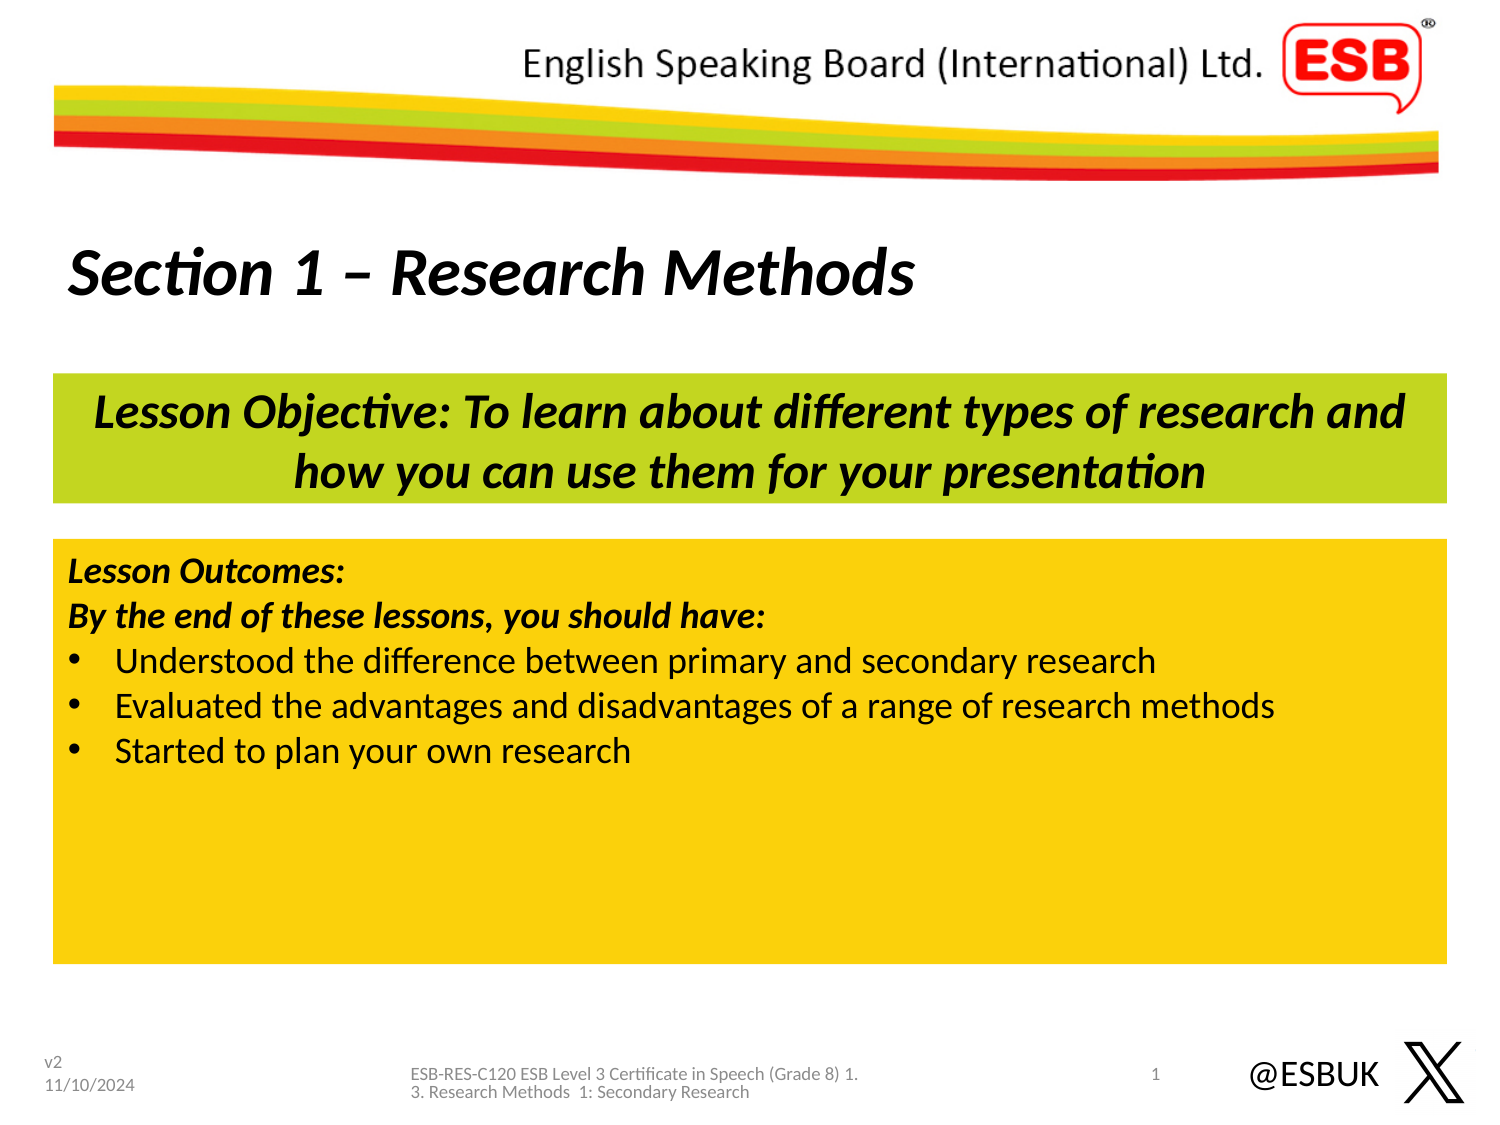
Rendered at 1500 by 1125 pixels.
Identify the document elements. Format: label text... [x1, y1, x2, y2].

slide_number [29, 1042, 160, 1103]
slide_number 1 [930, 1042, 1176, 1103]
picture [1395, 1029, 1476, 1116]
text_box Section 1 – Research Methods [53, 208, 1347, 338]
footer ESB-RES-C120 ESB Level 3 Certificate in Speech (Grade 8) 1.3. Research Methods 1: Secondary Research [395, 1042, 874, 1103]
text_box Lesson Outcomes: By the end of these lessons, you should have: Understood the difference between primary and secondary research Evaluated the advantages and disadvantages of a range of research methods Started to plan your own research [52, 538, 1448, 965]
picture [0, 0, 1500, 189]
text_box Lesson Objective: To learn about different types of research and how you can use them for your presentation [52, 372, 1448, 504]
